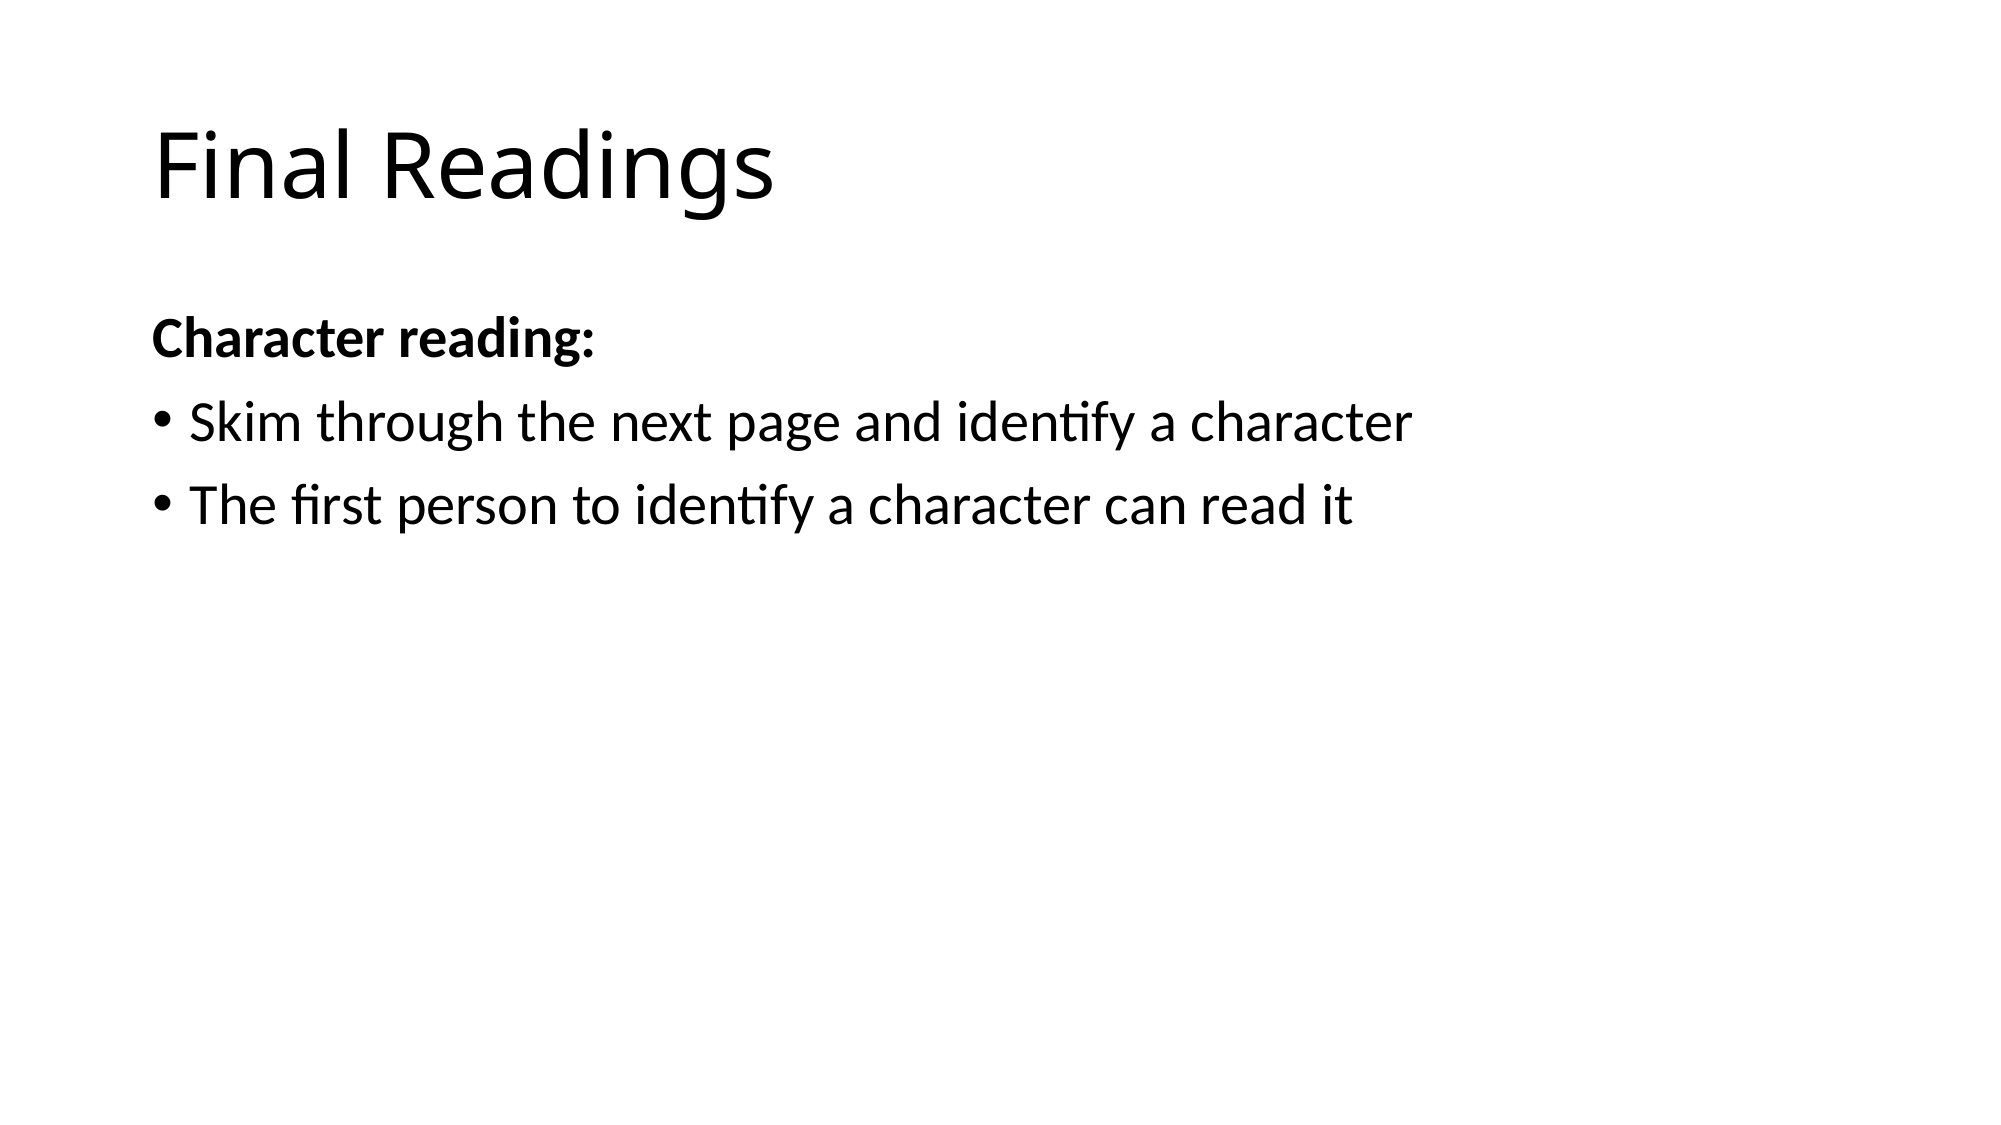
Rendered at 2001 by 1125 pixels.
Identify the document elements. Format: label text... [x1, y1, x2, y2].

list Character reading: Skim through the next page and identify a character The first person to identify a character can read it [137, 299, 1863, 1014]
title Final Readings [137, 59, 1863, 278]
